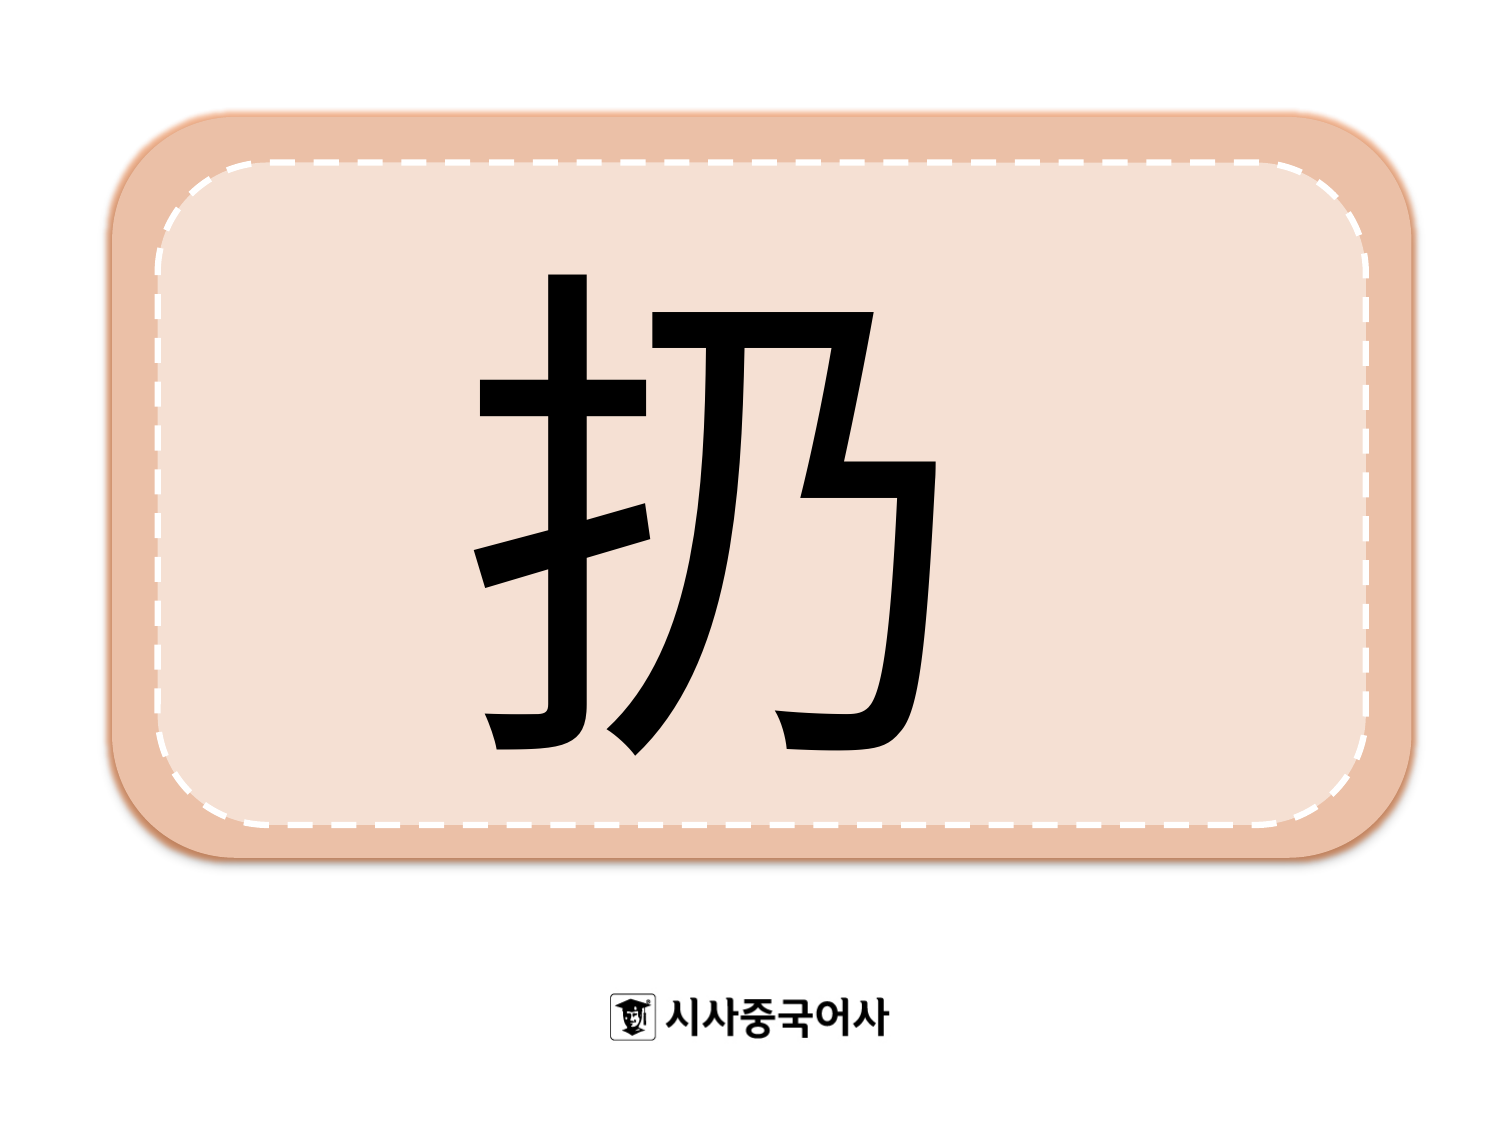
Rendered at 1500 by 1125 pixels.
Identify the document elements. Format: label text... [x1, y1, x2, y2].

picture [602, 987, 898, 1047]
text_box [162, 160, 1371, 824]
text_box 扔 [171, 172, 1380, 836]
